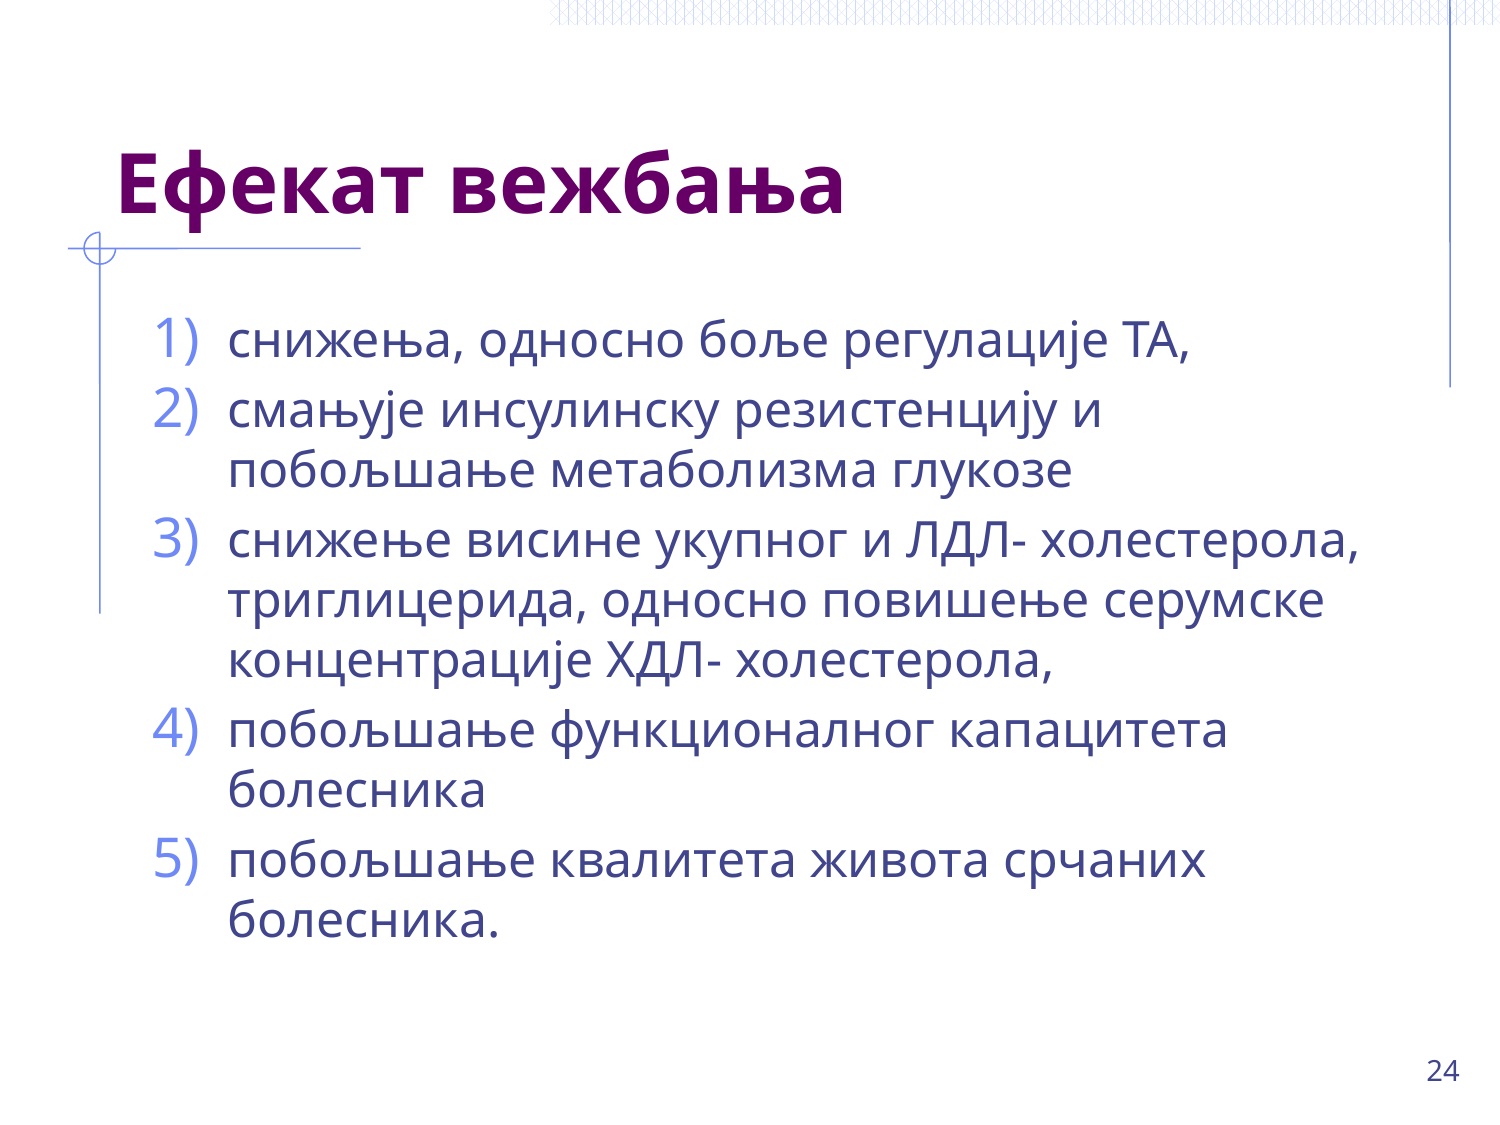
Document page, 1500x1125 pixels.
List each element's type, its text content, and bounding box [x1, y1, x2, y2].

title Ефекат вежбања [99, 49, 1376, 238]
list снижења, односно боље регулације ТА, смањује инсулинску резистенцију и побољшање метаболизма глукозе снижење висине укупног и ЛДЛ- холестерола, триглицерида, односно повишење серумске концентрације ХДЛ- холестерола, побољшање функционалног капацитета болесника побољшање квалитета живота срчаних болесника. [137, 299, 1413, 1026]
slide_number 24 [1162, 1025, 1475, 1100]
